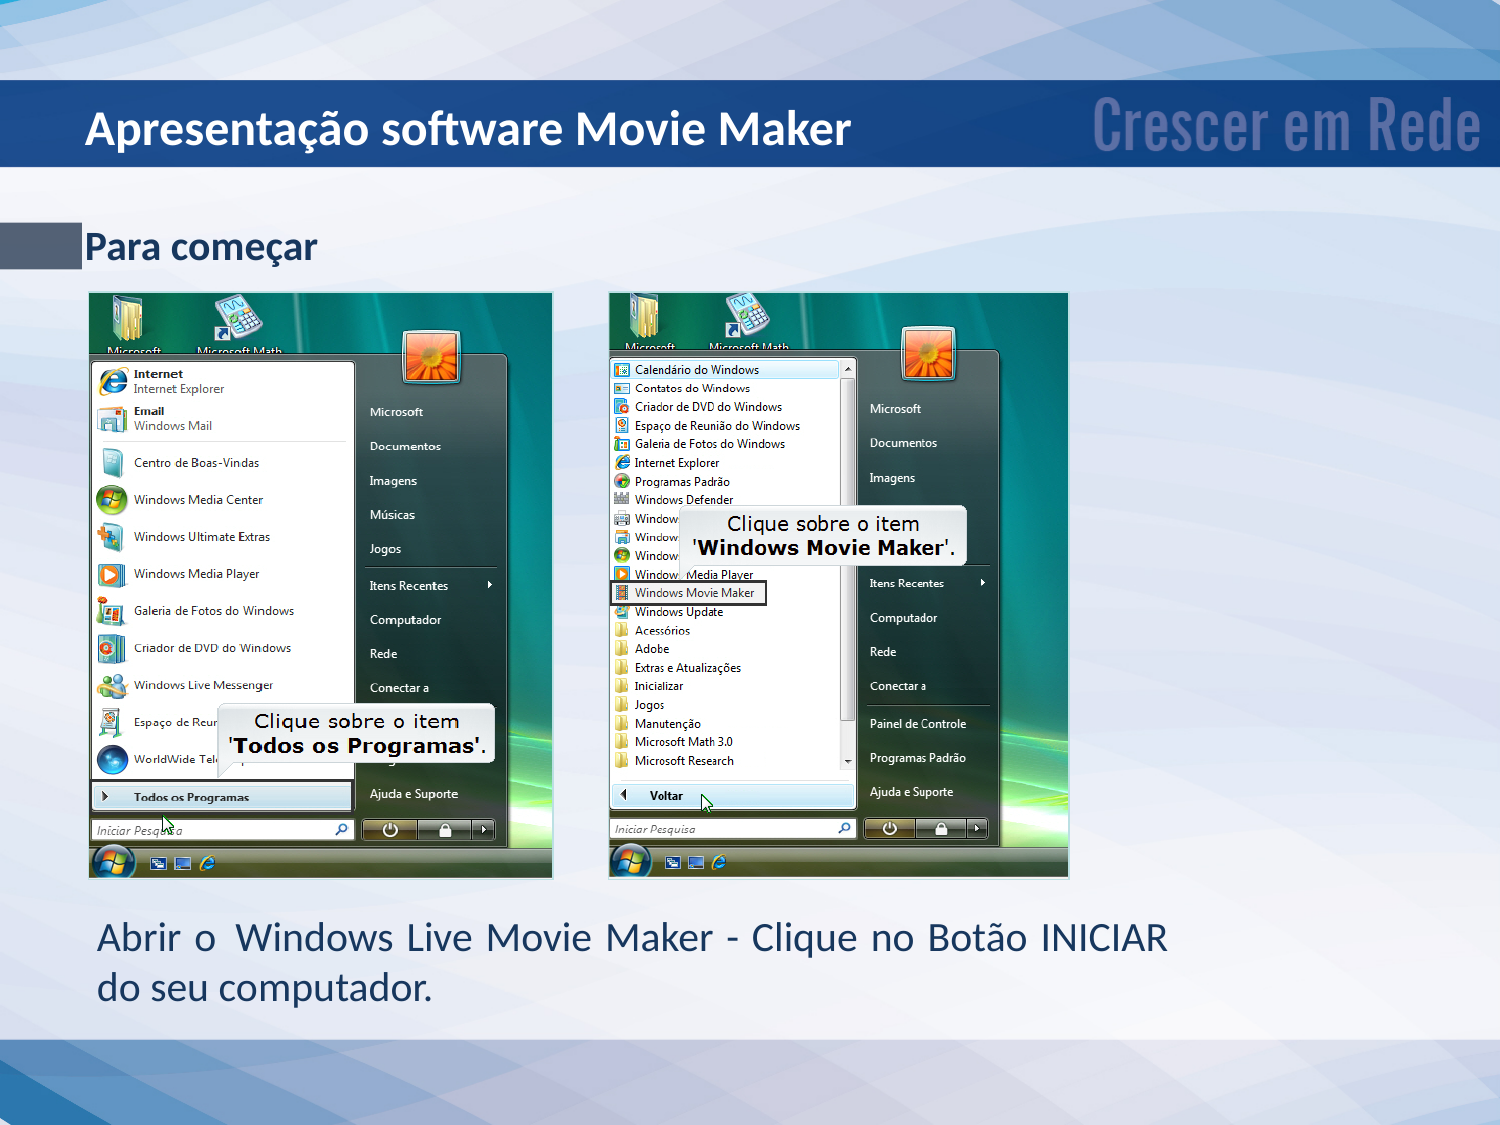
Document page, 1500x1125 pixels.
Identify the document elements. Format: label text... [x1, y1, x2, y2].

picture [0, 0, 1500, 1125]
text_box [0, 220, 70, 272]
text_box Abrir o Windows Live Movie Maker - Clique no Botão INICIAR do seu computador. [82, 902, 1184, 1068]
text_box Para começar [70, 210, 1172, 276]
text_box Apresentação software Movie Maker [70, 88, 1430, 223]
